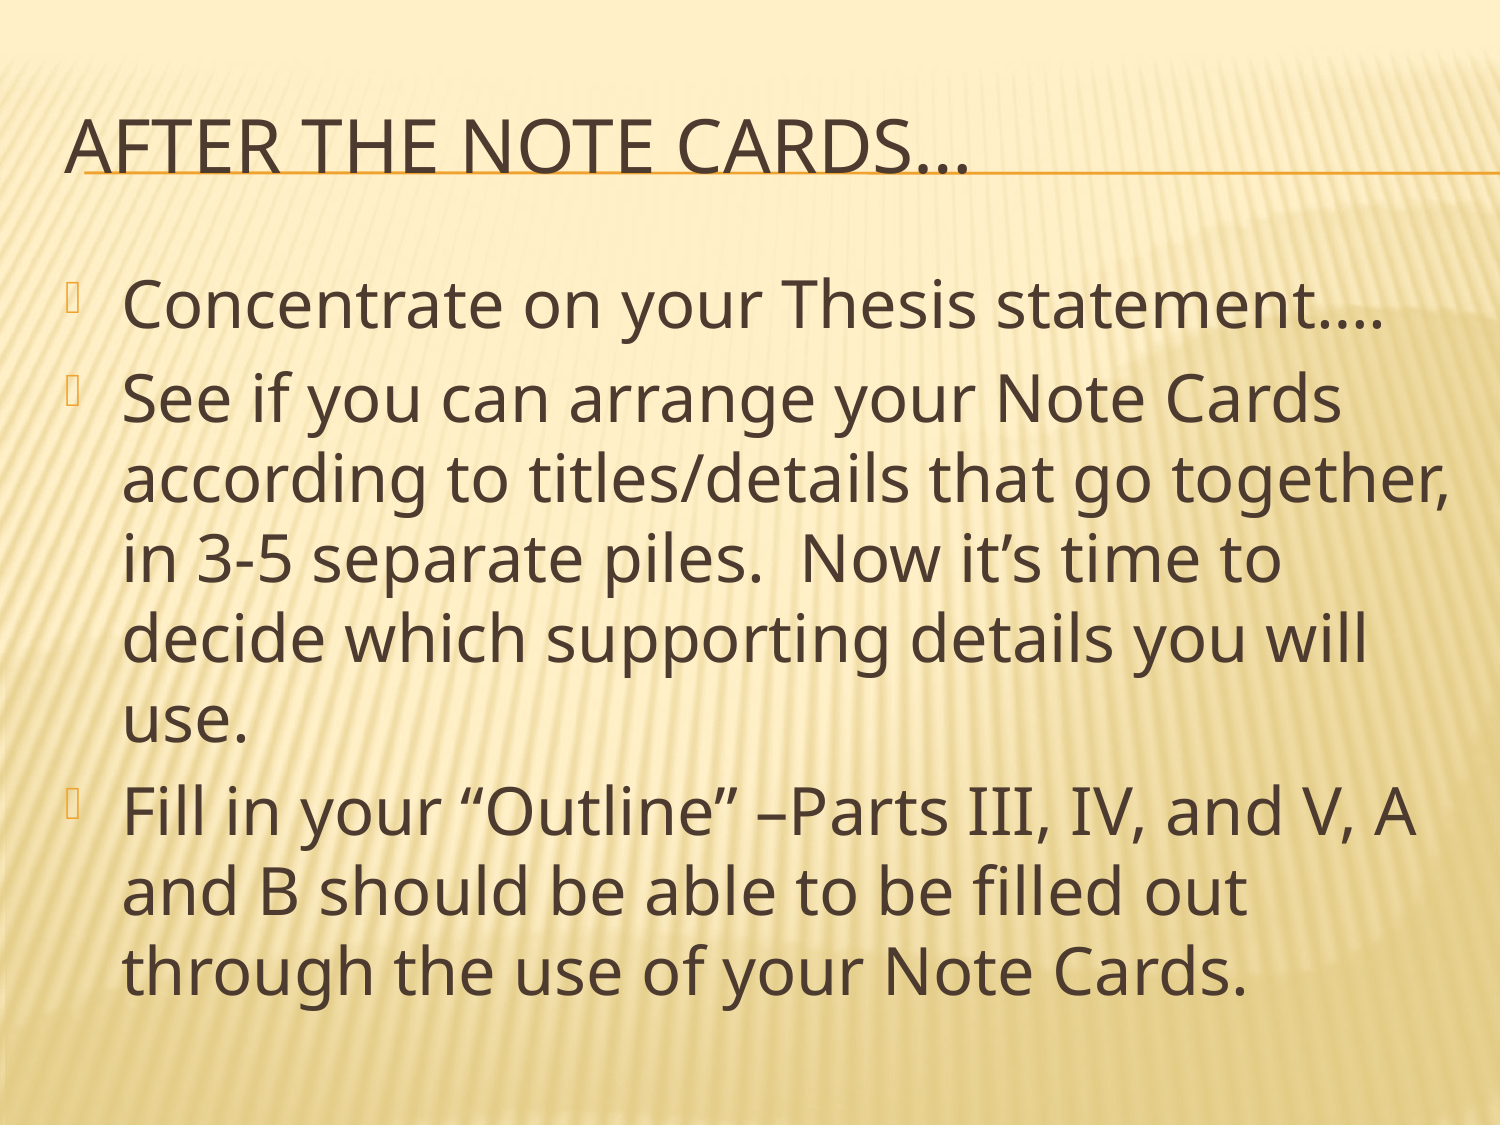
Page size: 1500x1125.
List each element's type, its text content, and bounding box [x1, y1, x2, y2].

title After the note cards… [50, 75, 1475, 213]
list Concentrate on your Thesis statement…. See if you can arrange your Note Cards according to titles/details that go together, in 3-5 separate piles. Now it’s time to decide which supporting details you will use. Fill in your “Outline” –Parts III, IV, and V, A and B should be able to be filled out through the use of your Note Cards. [50, 254, 1475, 998]
